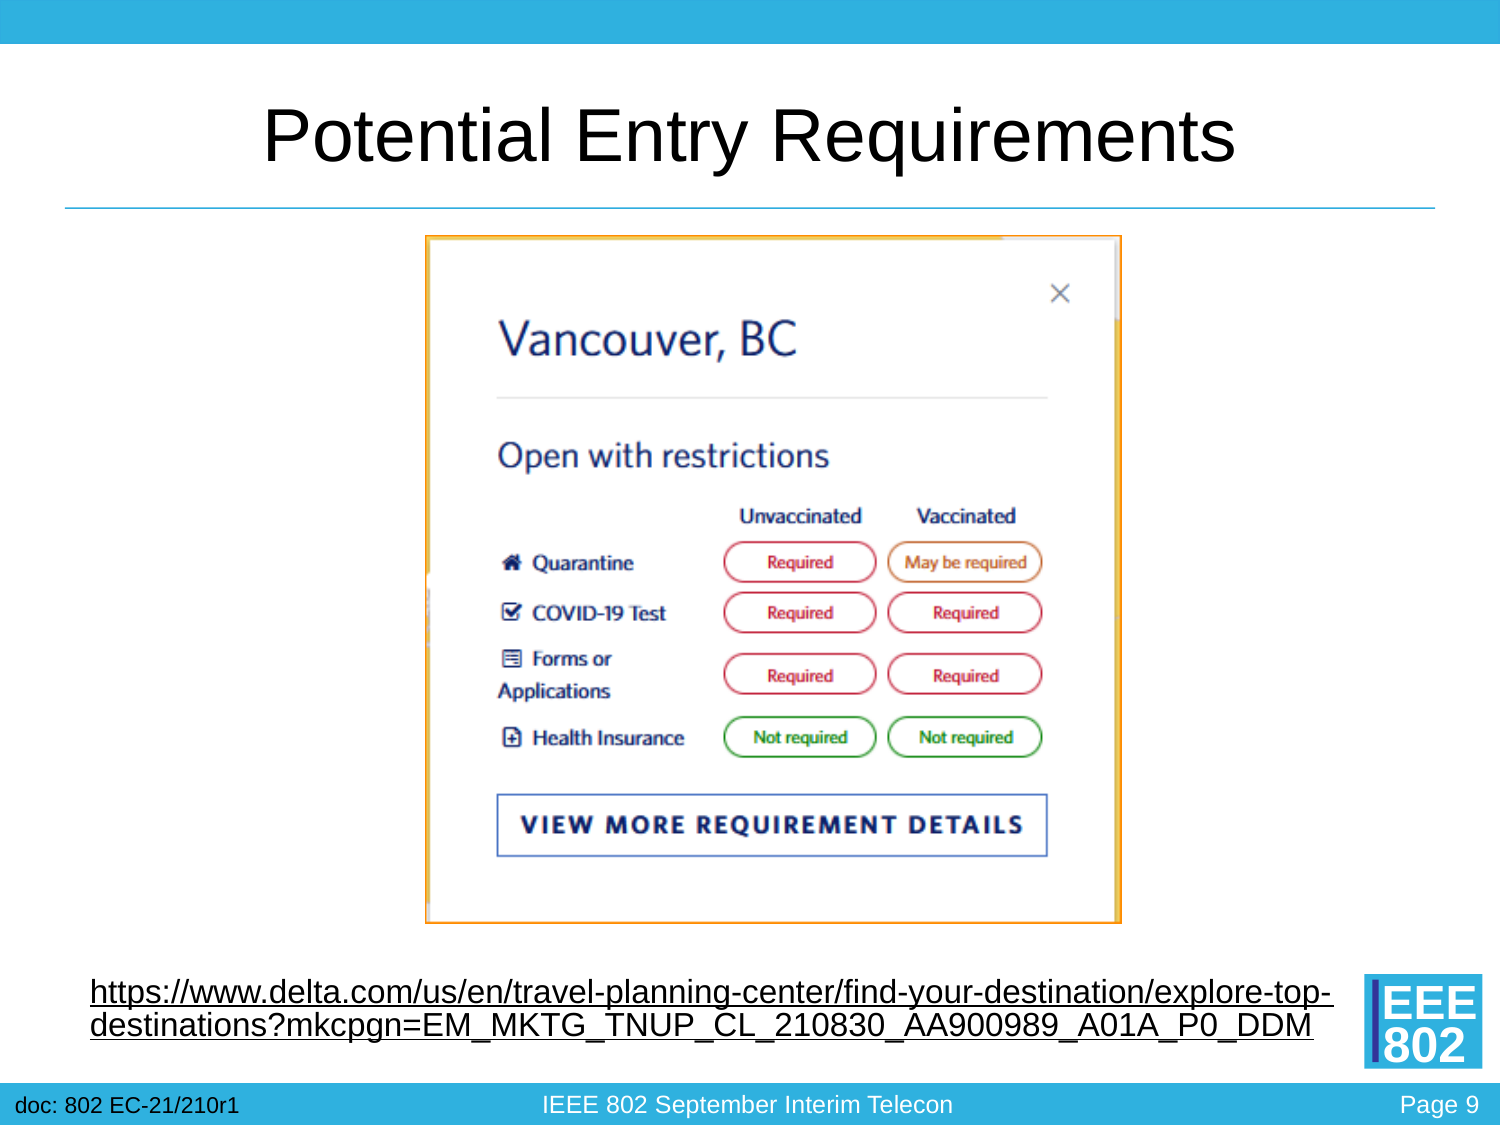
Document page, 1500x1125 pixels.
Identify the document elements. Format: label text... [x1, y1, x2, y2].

picture [424, 235, 1122, 924]
text_box https://www.delta.com/us/en/travel-planning-center/find-your-destination/explore-top-destinations?mkcpgn=EM_MKTG_TNUP_CL_210830_AA900989_A01A_P0_DDM [75, 962, 1360, 1058]
title Potential Entry Requirements [75, 66, 1425, 197]
